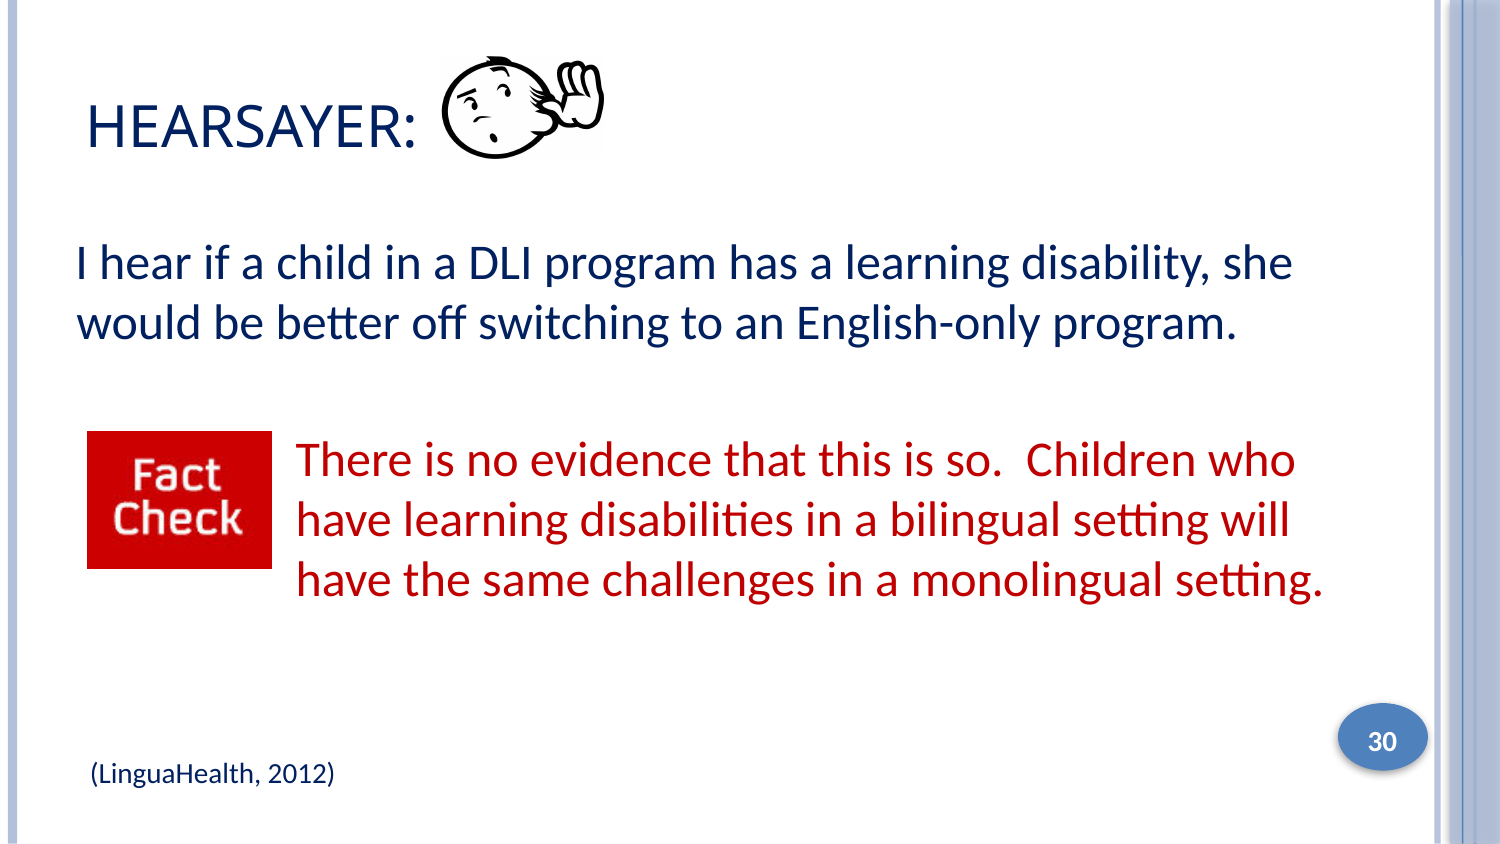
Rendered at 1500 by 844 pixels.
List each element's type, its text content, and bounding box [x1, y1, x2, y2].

list I hear if a child in a DLI program has a learning disability, she would be better off switching to an English-only program. [60, 214, 1445, 365]
text_box There is no evidence that this is so. Children who have learning disabilities in a bilingual setting will have the same challenges in a monolingual setting. [280, 418, 1419, 674]
text_box (LinguaHealth, 2012) [75, 746, 413, 797]
slide_number 30 [1337, 707, 1428, 772]
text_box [59, 55, 606, 169]
picture [86, 430, 272, 570]
